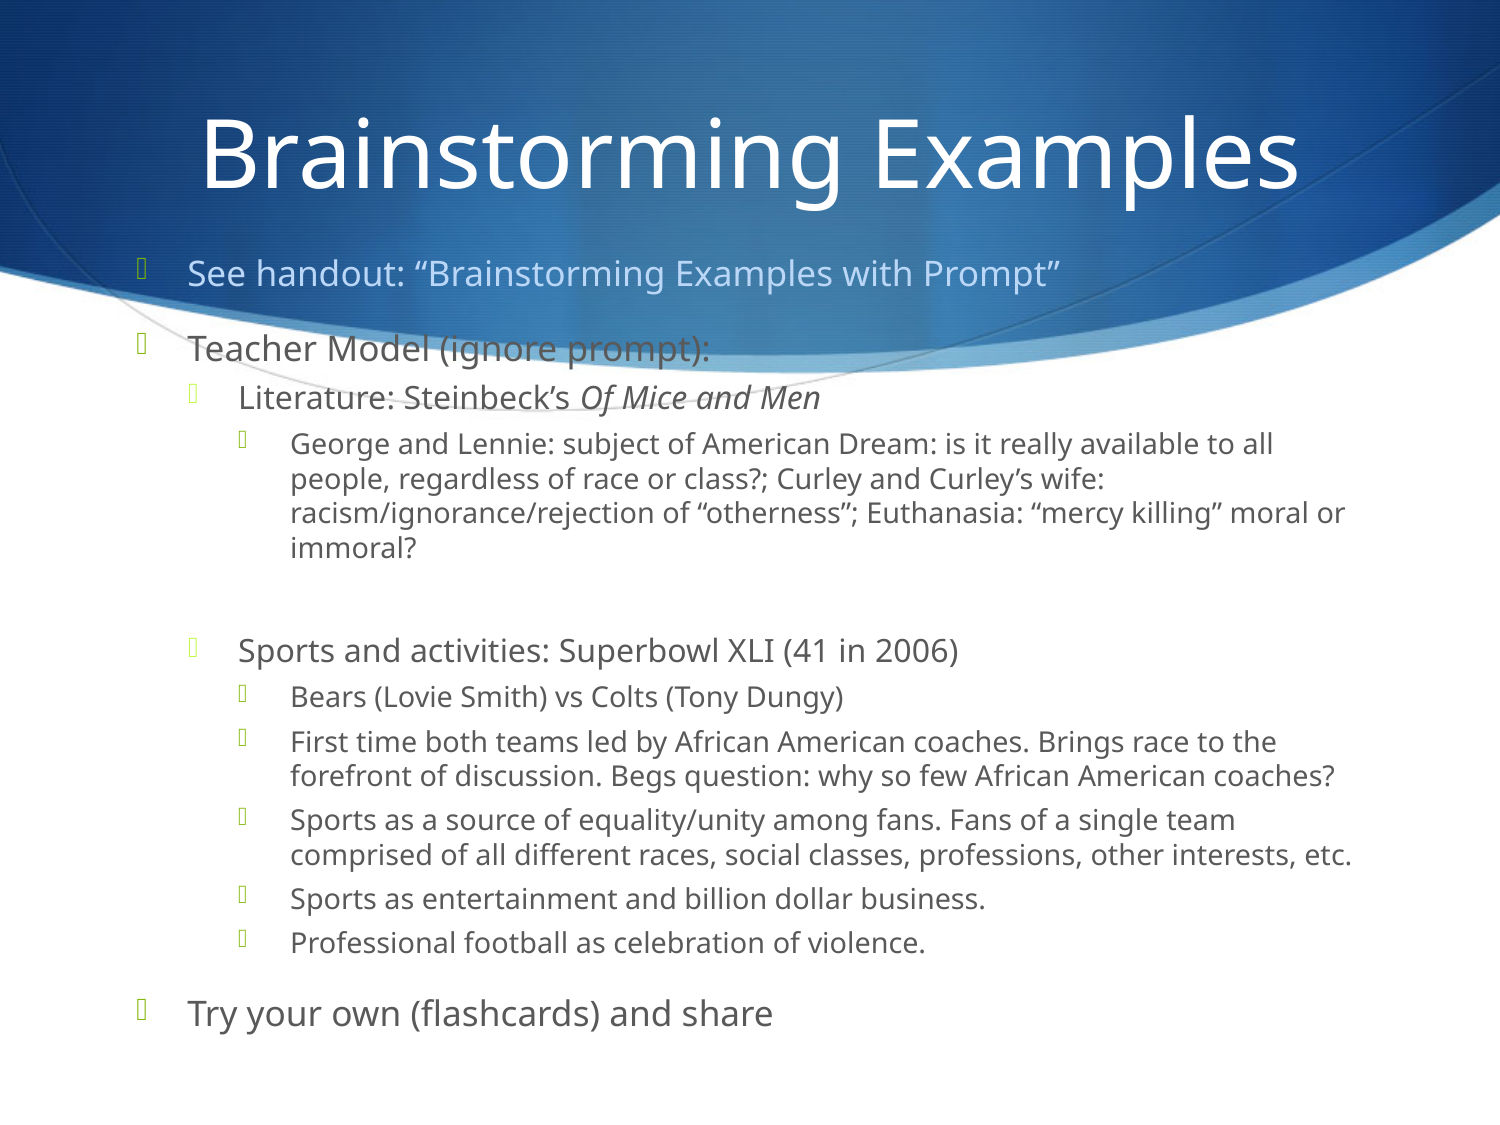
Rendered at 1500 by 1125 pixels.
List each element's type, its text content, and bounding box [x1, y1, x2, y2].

title Brainstorming Examples [74, 56, 1426, 245]
picture [0, 0, 1500, 1125]
list See handout: “Brainstorming Examples with Prompt” Teacher Model (ignore prompt): Literature: Steinbeck’s Of Mice and Men George and Lennie: subject of American Dream: is it really available to all people, regardless of race or class?; Curley and Curley’s wife: racism/ignorance/rejection of “otherness”; Euthanasia: “mercy killing” moral or immoral? Sports and activities: Superbowl XLI (41 in 2006) Bears (Lovie Smith) vs Colts (Tony Dungy) First time both teams led by African American coaches. Brings race to the forefront of discussion. Begs question: why so few African American coaches? Sports as a source of equality/unity among fans. Fans of a single team comprised of all different races, social classes, professions, other interests, etc. Sports as entertainment and billion dollar business. Professional football as celebration of violence. Try your own (flashcards) and share [121, 243, 1379, 1056]
